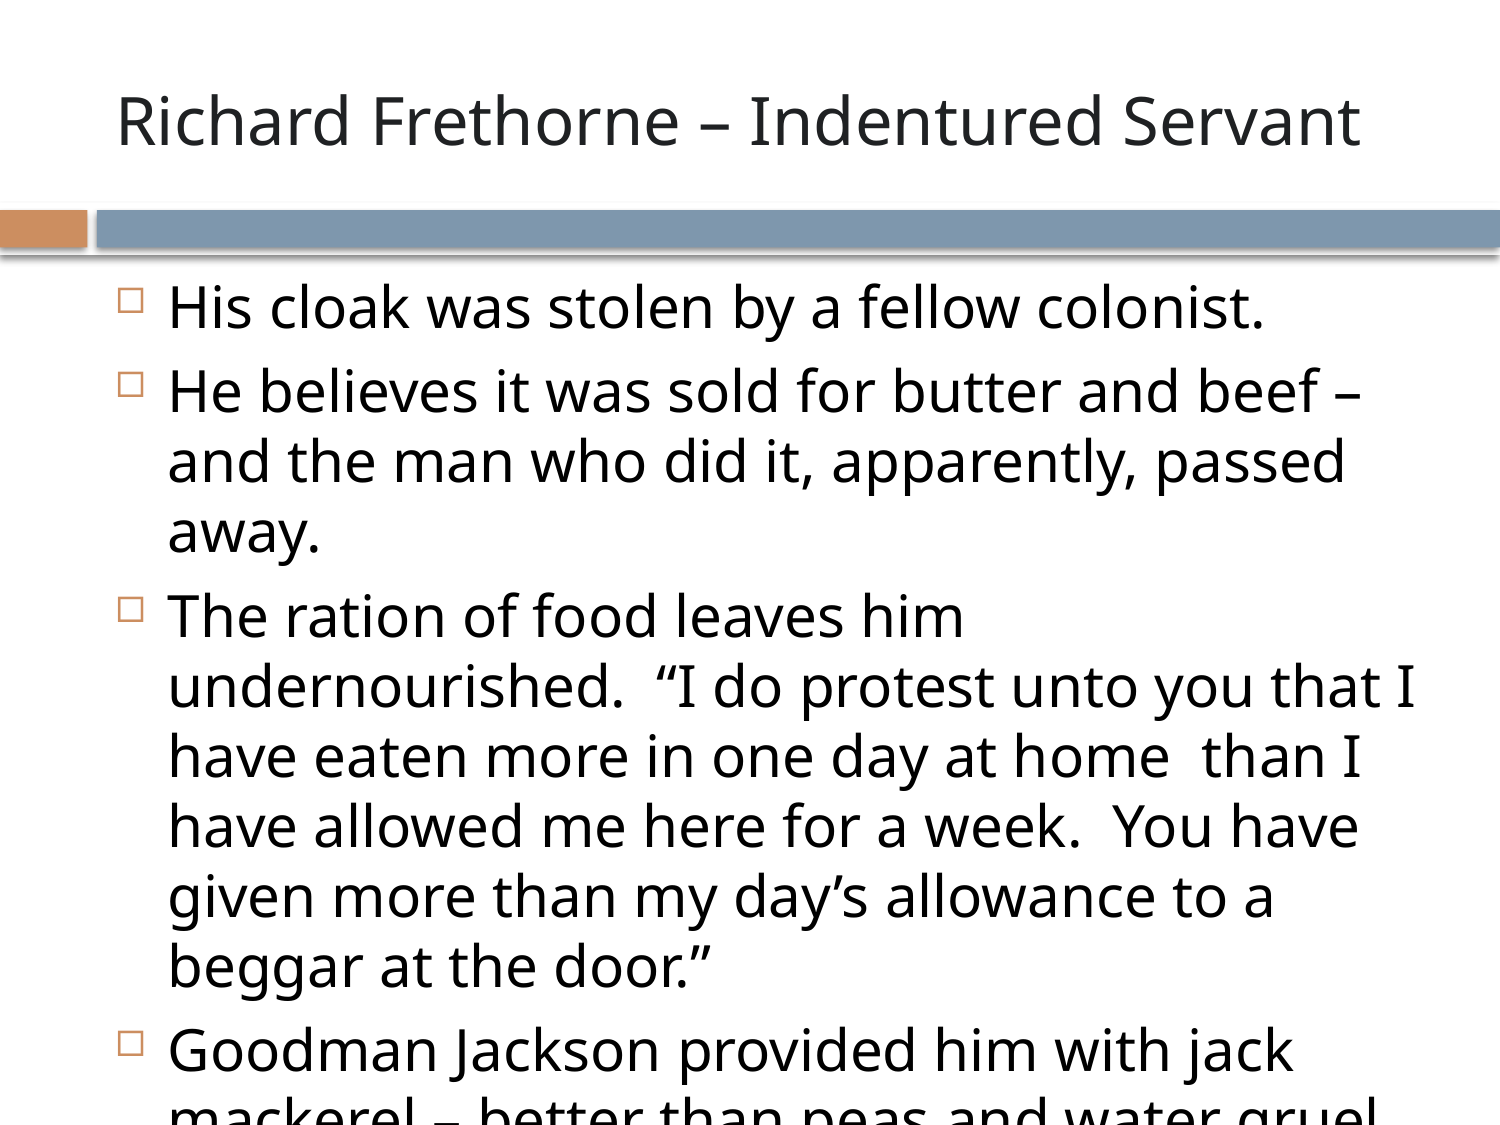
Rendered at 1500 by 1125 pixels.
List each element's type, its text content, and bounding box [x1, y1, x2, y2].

title Richard Frethorne – Indentured Servant [100, 37, 1438, 200]
list His cloak was stolen by a fellow colonist. He believes it was sold for butter and beef – and the man who did it, apparently, passed away. The ration of food leaves him undernourished. “I do protest unto you that I have eaten more in one day at home than I have allowed me here for a week. You have given more than my day’s allowance to a beggar at the door.” Goodman Jackson provided him with jack mackerel – better than peas and water gruel, he says. [100, 262, 1438, 1000]
